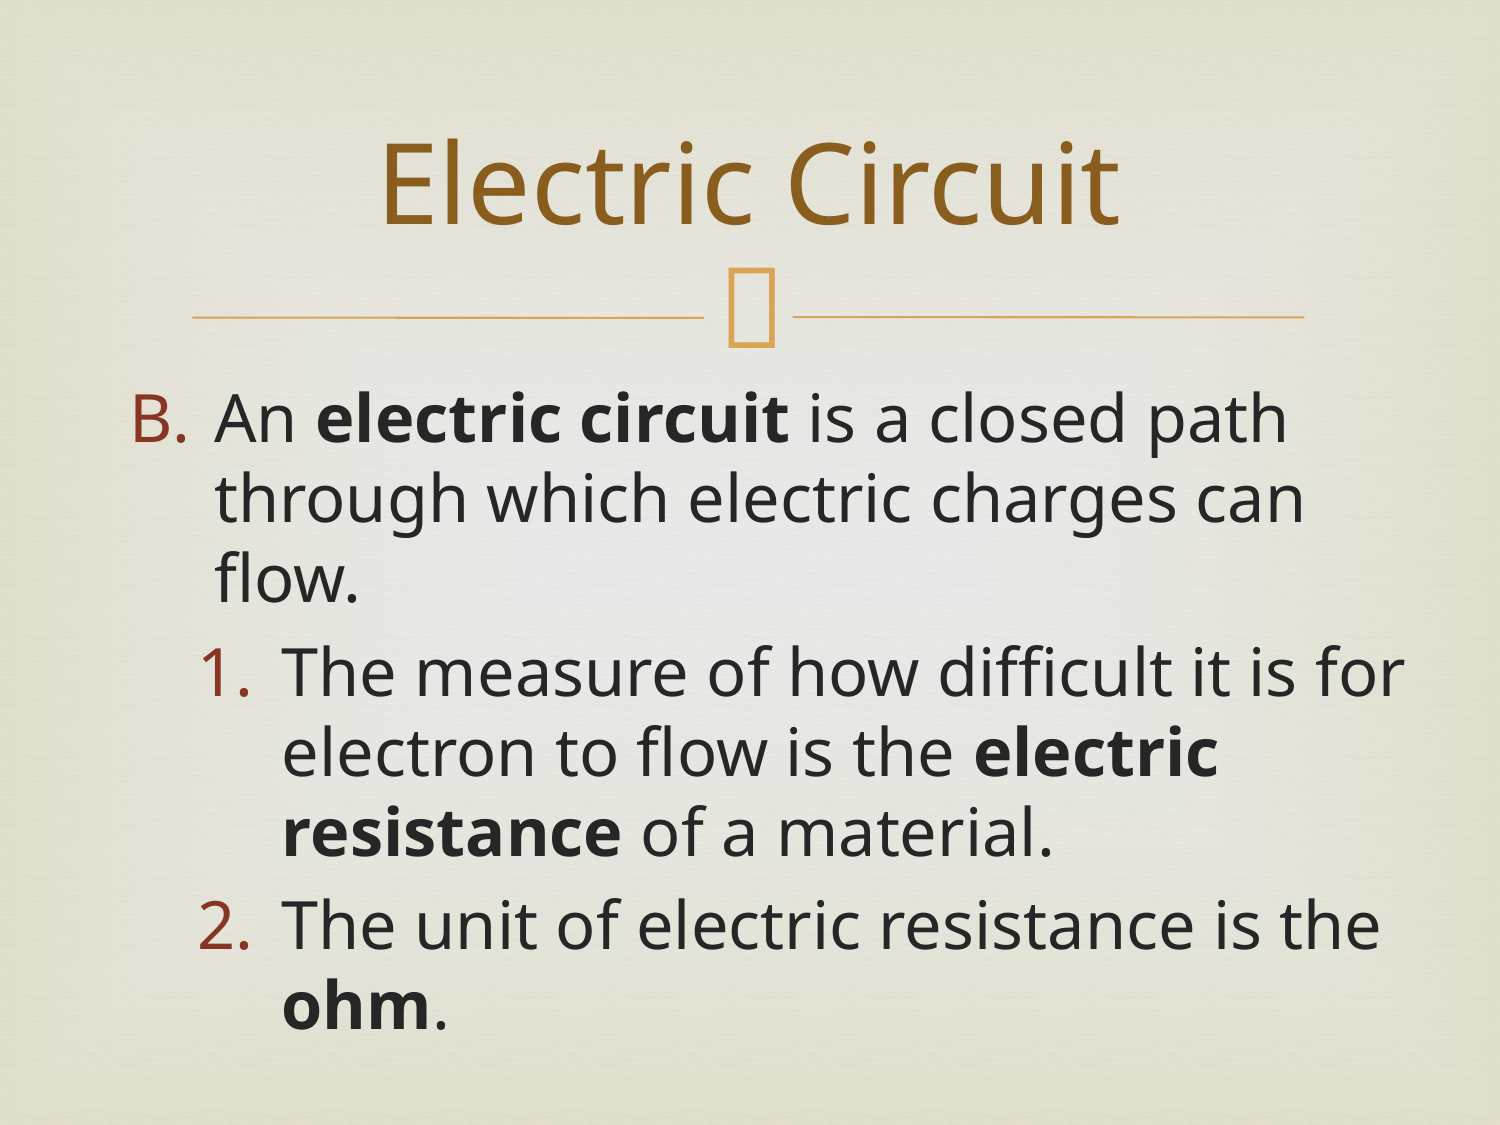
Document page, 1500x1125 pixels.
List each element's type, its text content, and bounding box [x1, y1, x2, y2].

title Electric Circuit [112, 93, 1386, 267]
list An electric circuit is a closed path through which electric charges can flow. The measure of how difficult it is for electron to flow is the electric resistance of a material. The unit of electric resistance is the ohm. [114, 368, 1428, 1058]
